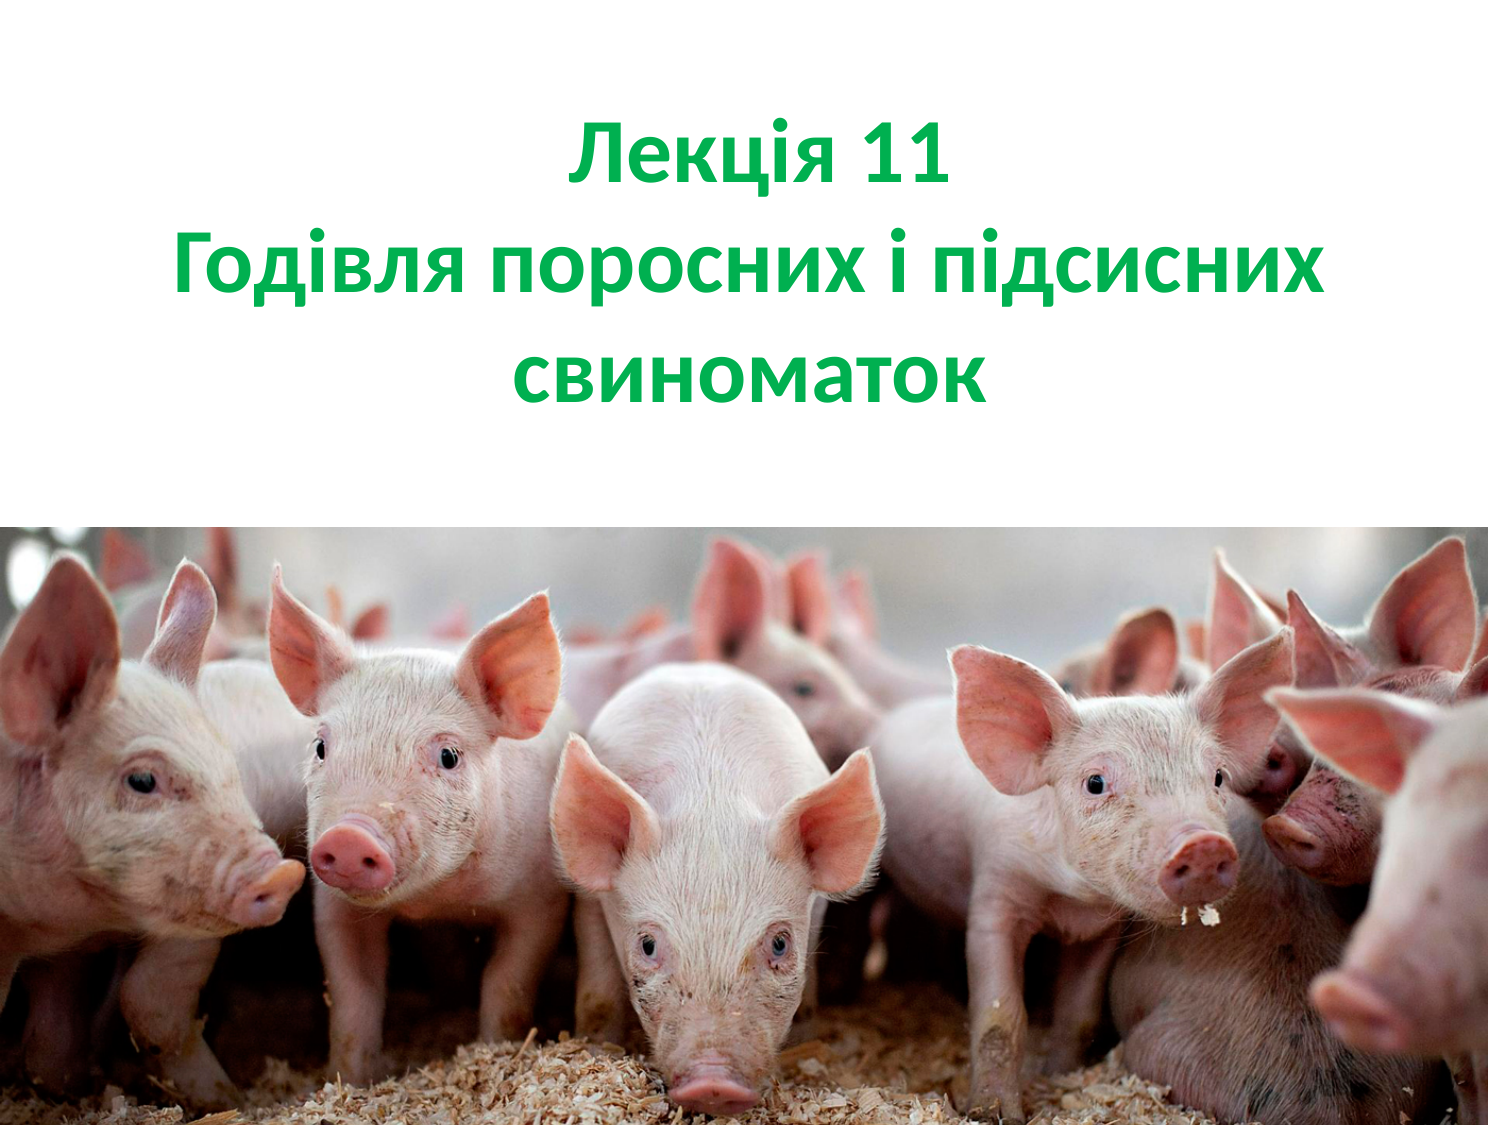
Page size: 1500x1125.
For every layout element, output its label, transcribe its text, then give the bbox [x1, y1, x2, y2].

picture [0, 526, 1488, 1125]
title Лекція 11 Годівля поросних і підсисних свиноматок [112, 66, 1388, 445]
